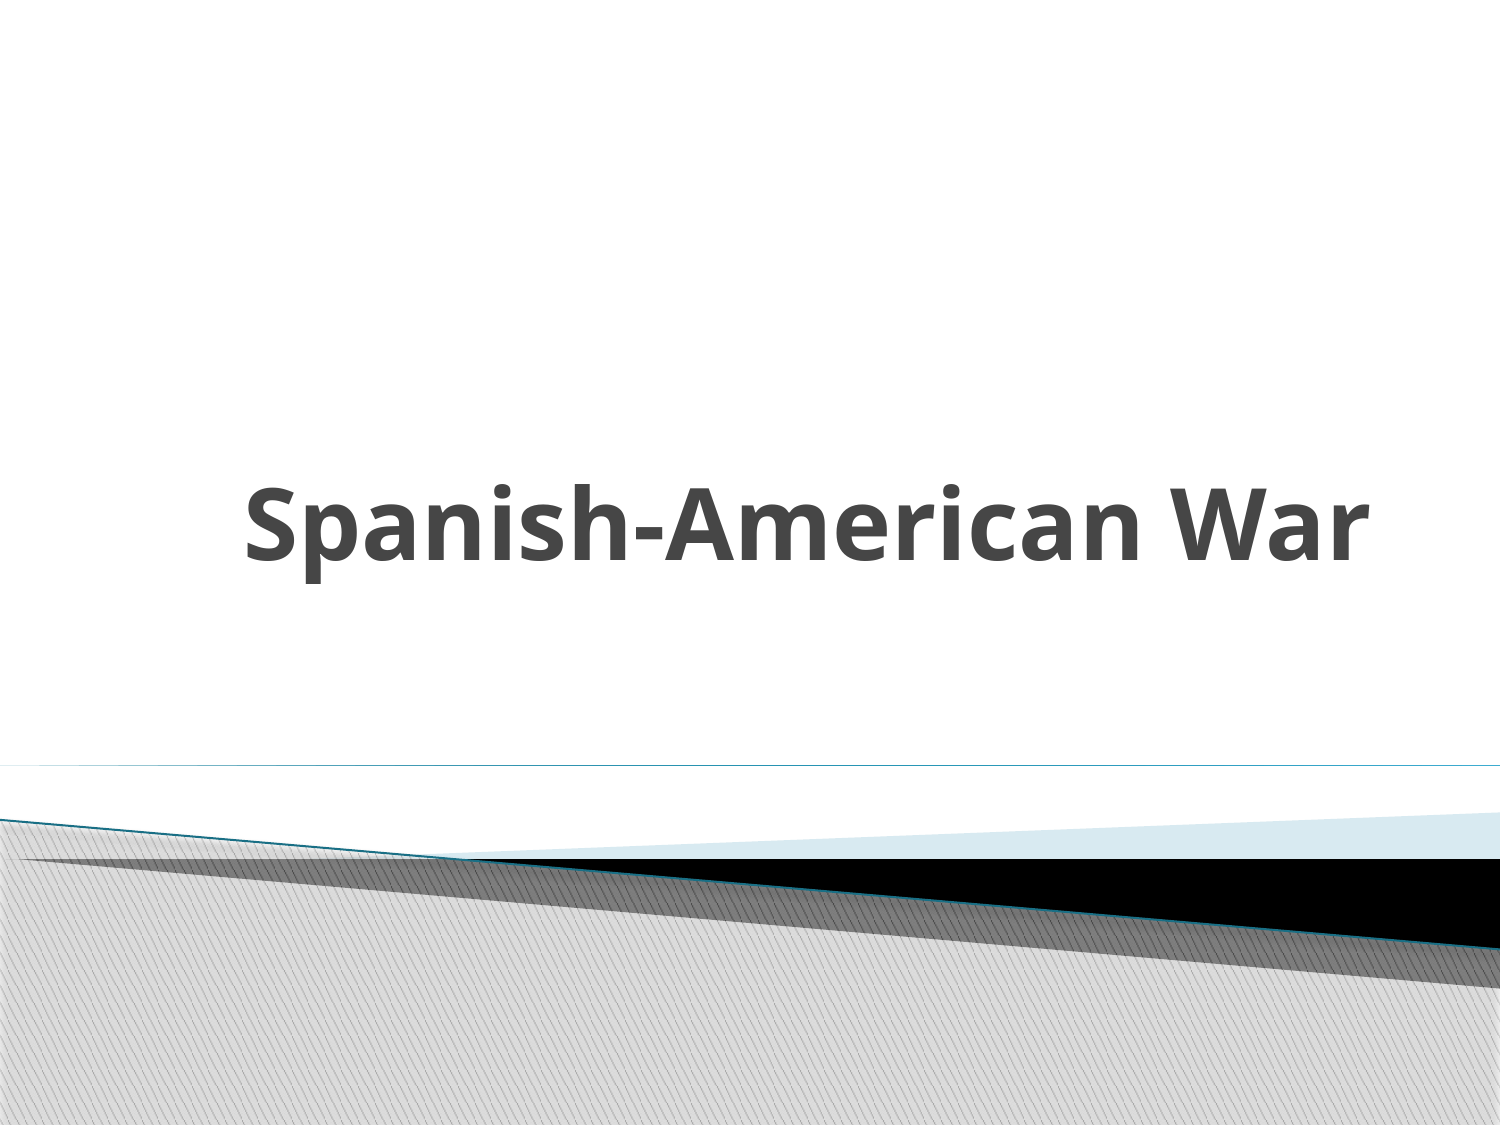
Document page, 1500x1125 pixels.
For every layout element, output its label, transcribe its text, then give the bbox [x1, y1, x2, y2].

title Spanish-American War [112, 287, 1388, 588]
picture [5, 859, 1500, 989]
